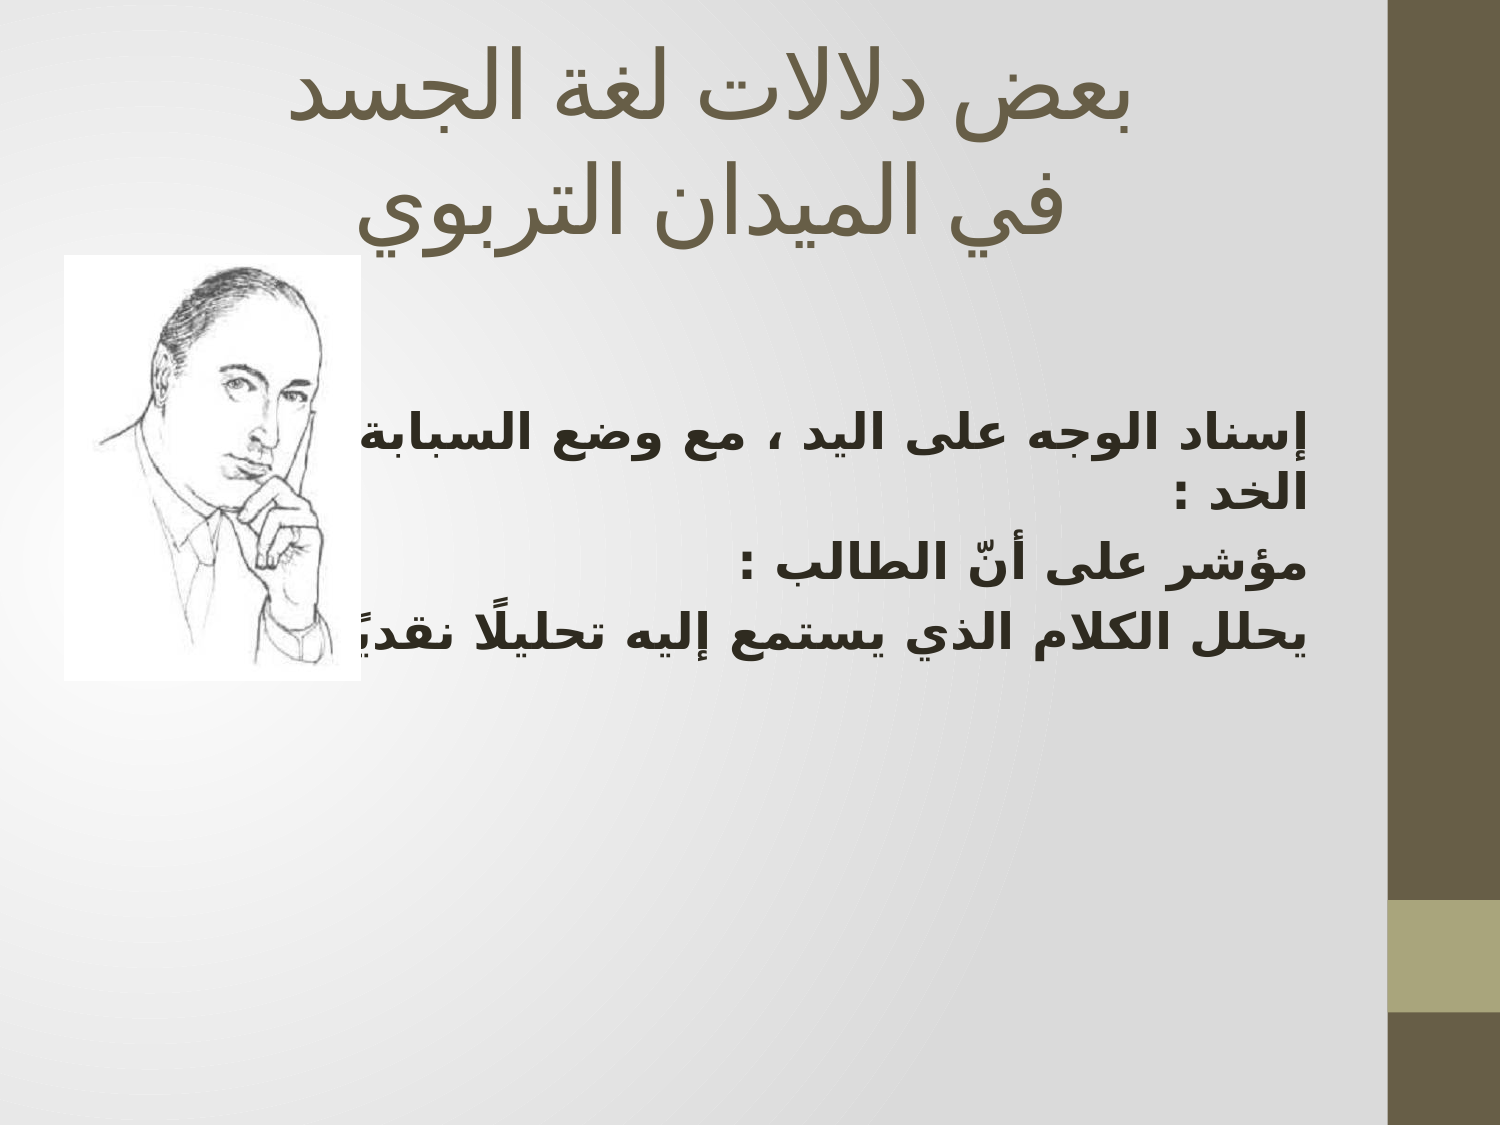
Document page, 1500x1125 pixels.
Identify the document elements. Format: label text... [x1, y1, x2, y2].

picture [64, 254, 361, 682]
title بعض دلالات لغة الجسد في الميدان التربوي [75, 45, 1325, 233]
list إسناد الوجه على اليد ، مع وضع السبابة على الخد : مؤشر على أنّ الطالب : يحلل الكلام الذي يستمع إليه تحليلًا نقديًا. [75, 262, 1325, 1050]
